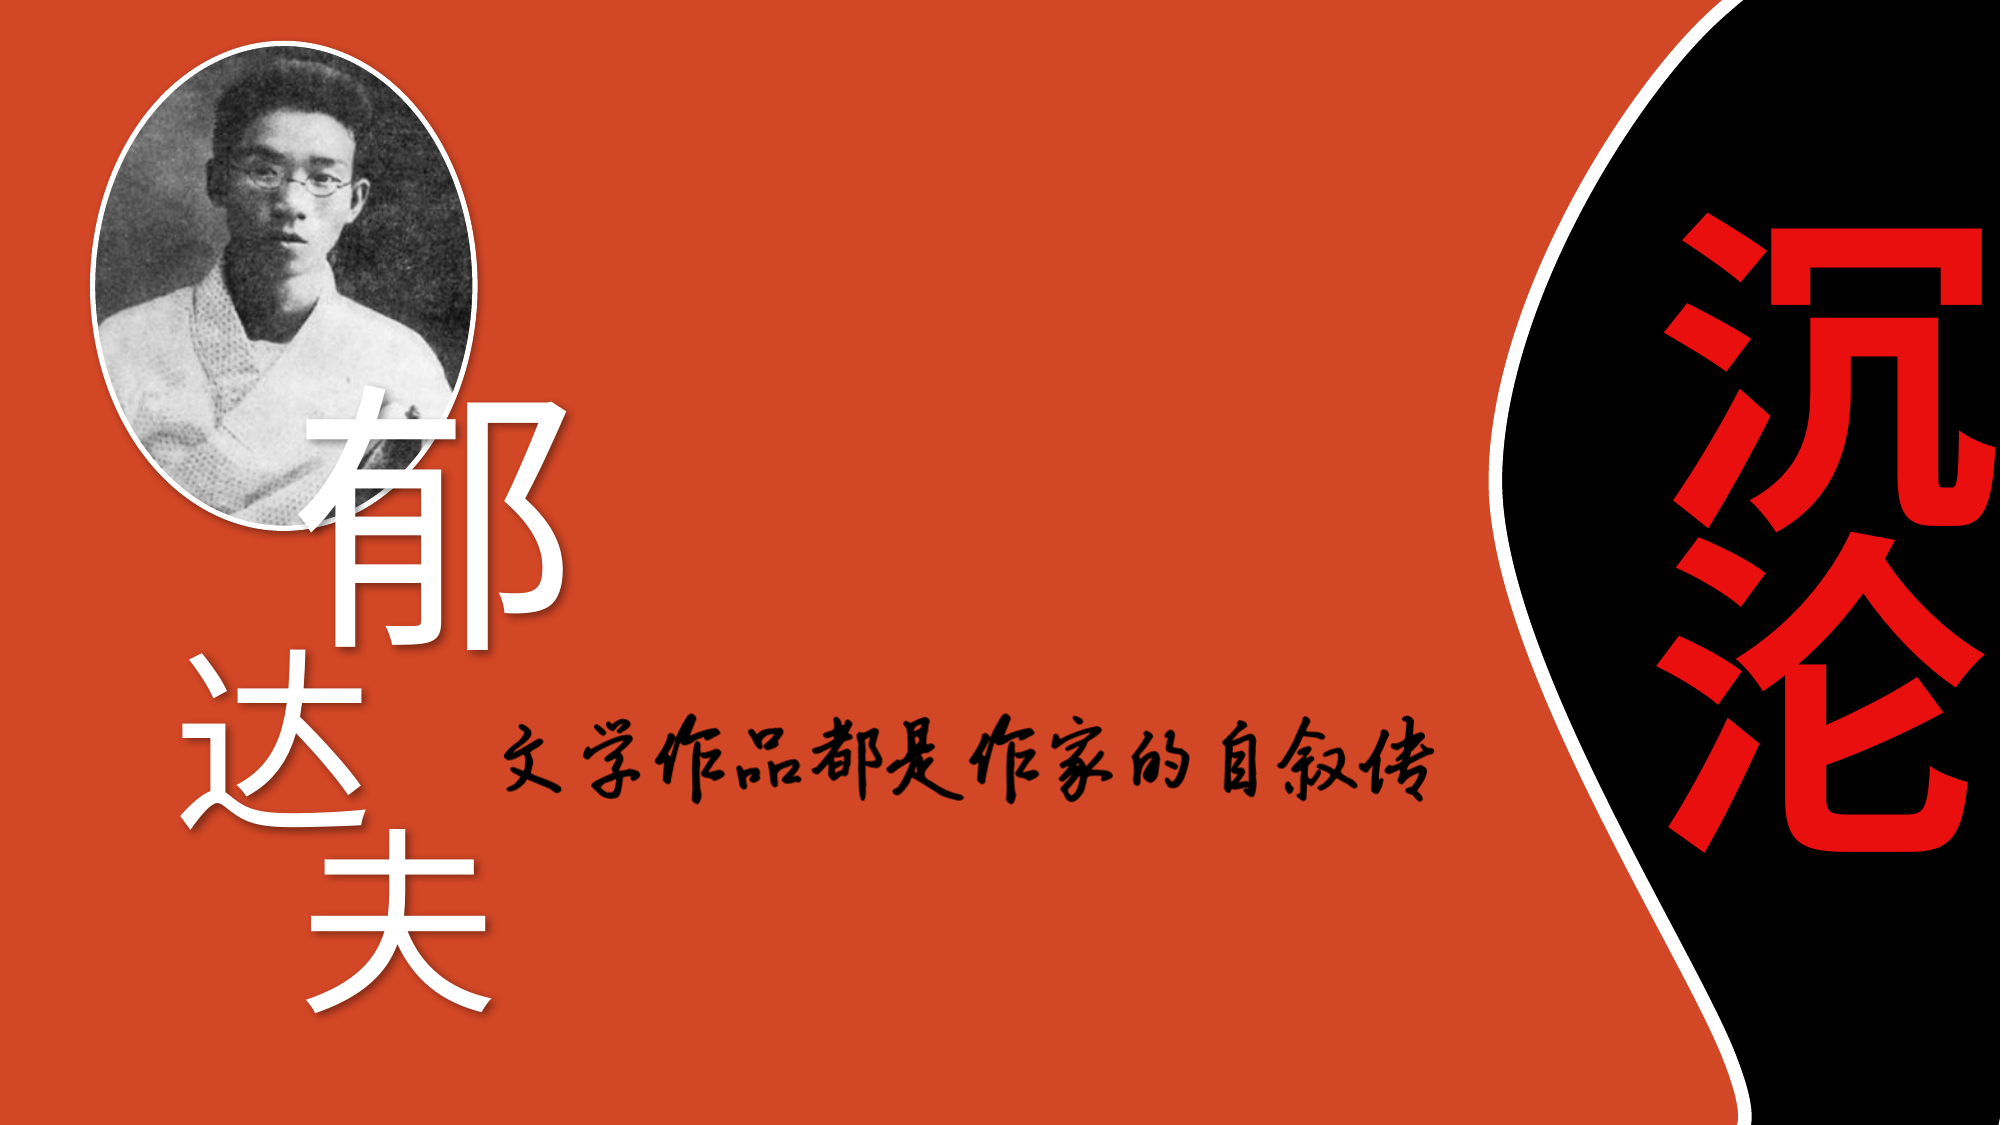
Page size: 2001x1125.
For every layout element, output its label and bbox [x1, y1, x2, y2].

picture [622, 663, 1499, 878]
text_box [1494, 0, 2000, 863]
text_box [1654, 501, 2000, 1125]
picture [92, 43, 475, 529]
text_box [158, 332, 622, 1048]
text_box [1630, 147, 1984, 910]
